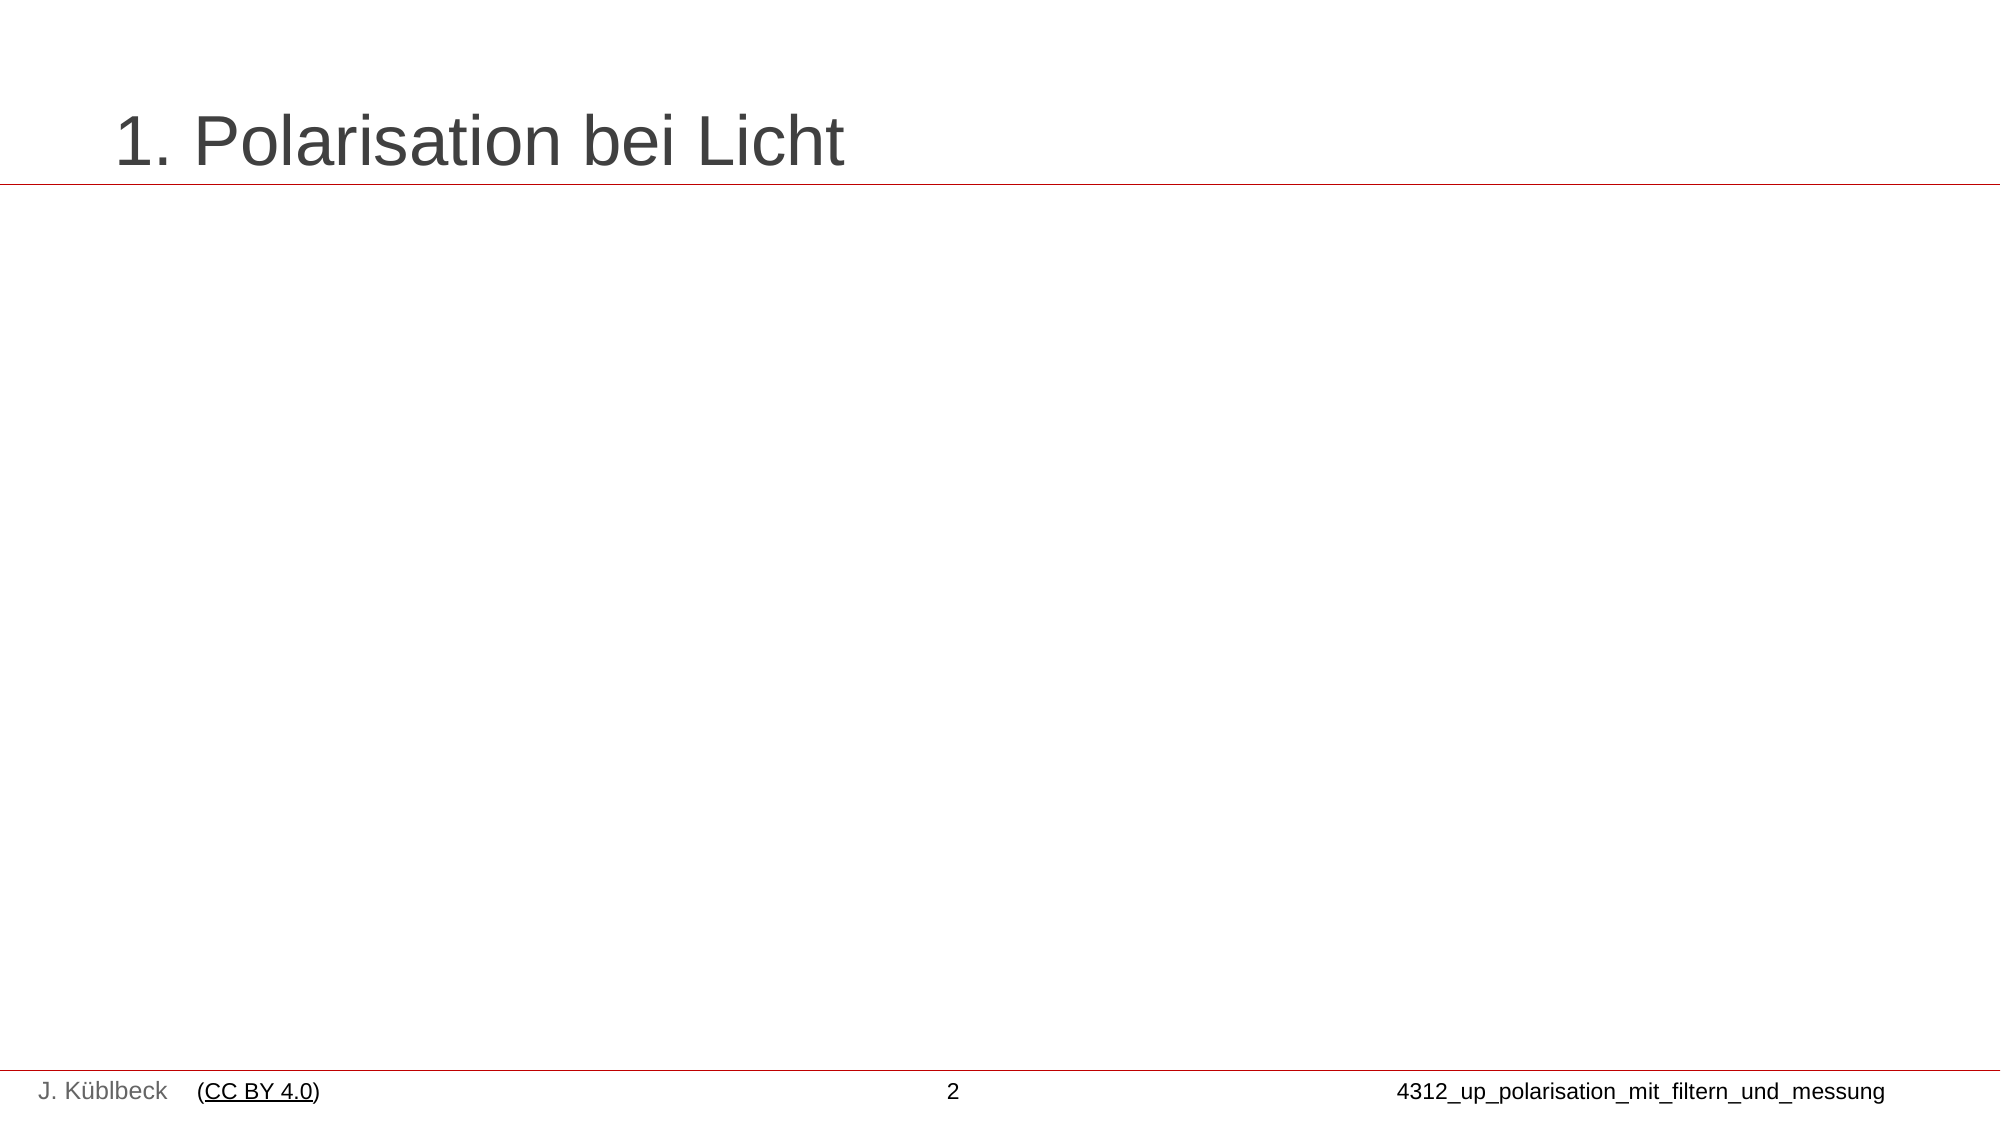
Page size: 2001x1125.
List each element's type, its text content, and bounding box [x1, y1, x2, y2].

title 1. Polarisation bei Licht [99, 90, 1900, 185]
